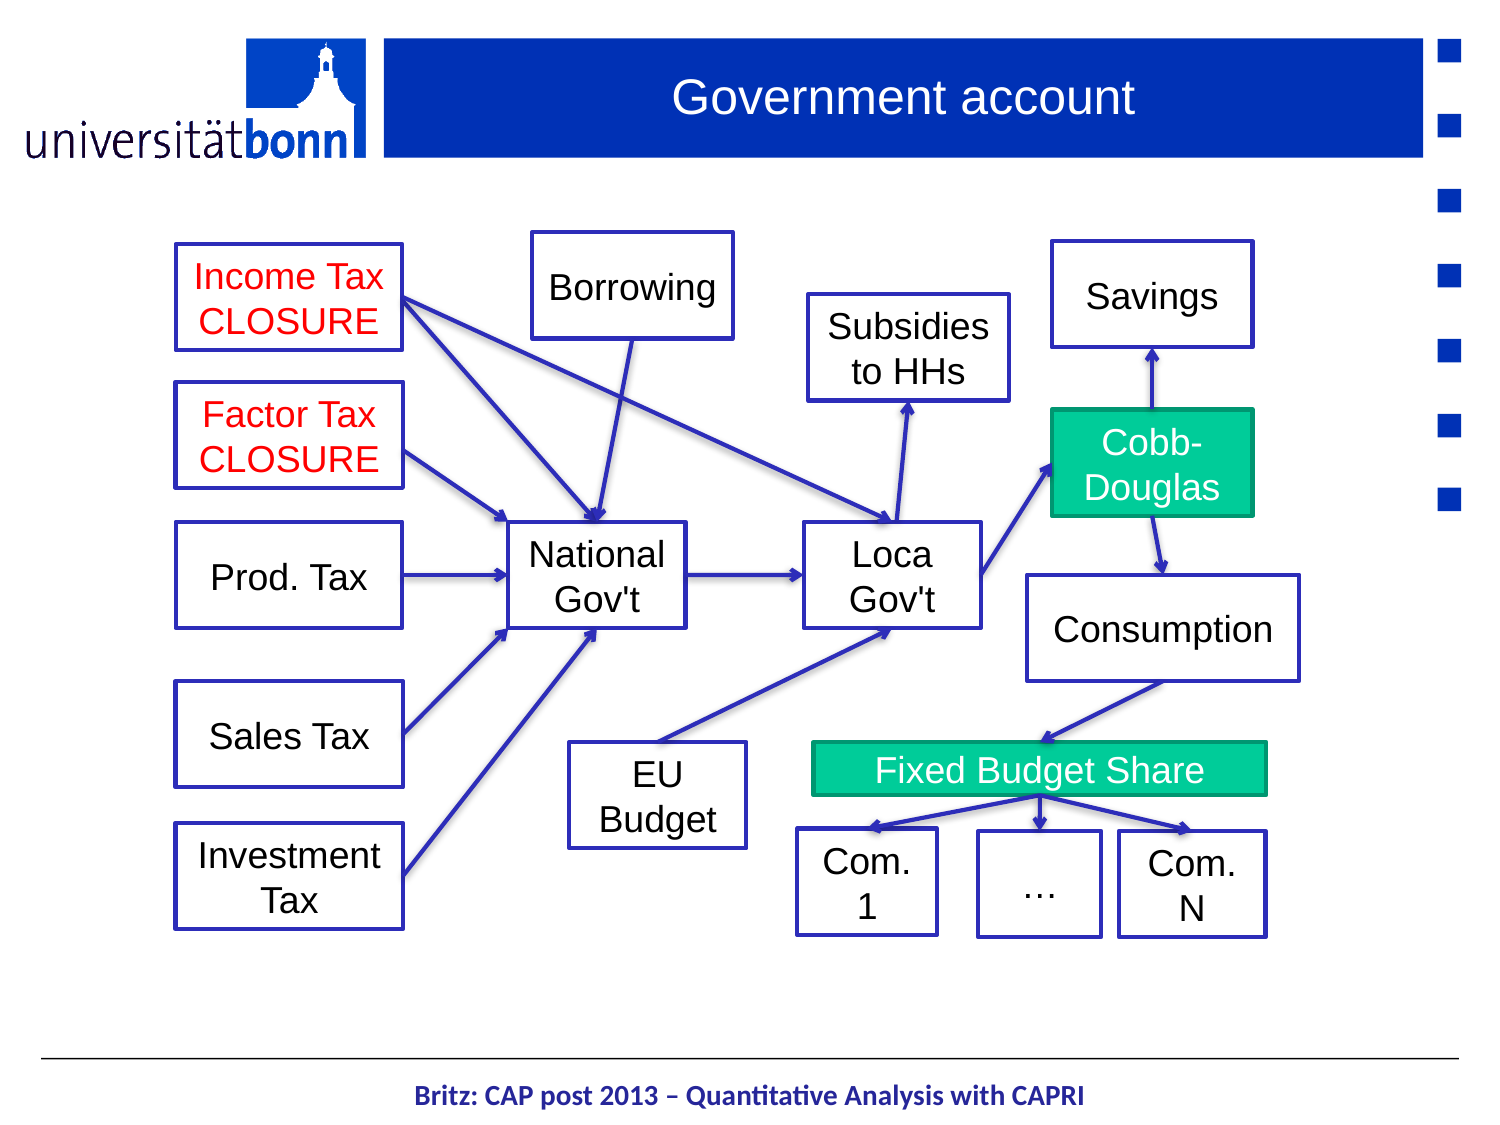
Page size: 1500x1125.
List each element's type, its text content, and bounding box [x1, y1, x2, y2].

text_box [866, 795, 1036, 829]
title Government account [383, 38, 1424, 158]
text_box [1039, 795, 1193, 832]
picture [24, 36, 368, 160]
footer Britz: CAP post 2013 – Quantitative Analysis with CAPRI [40, 1070, 1460, 1107]
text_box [1039, 680, 1164, 743]
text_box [175, 231, 1300, 930]
